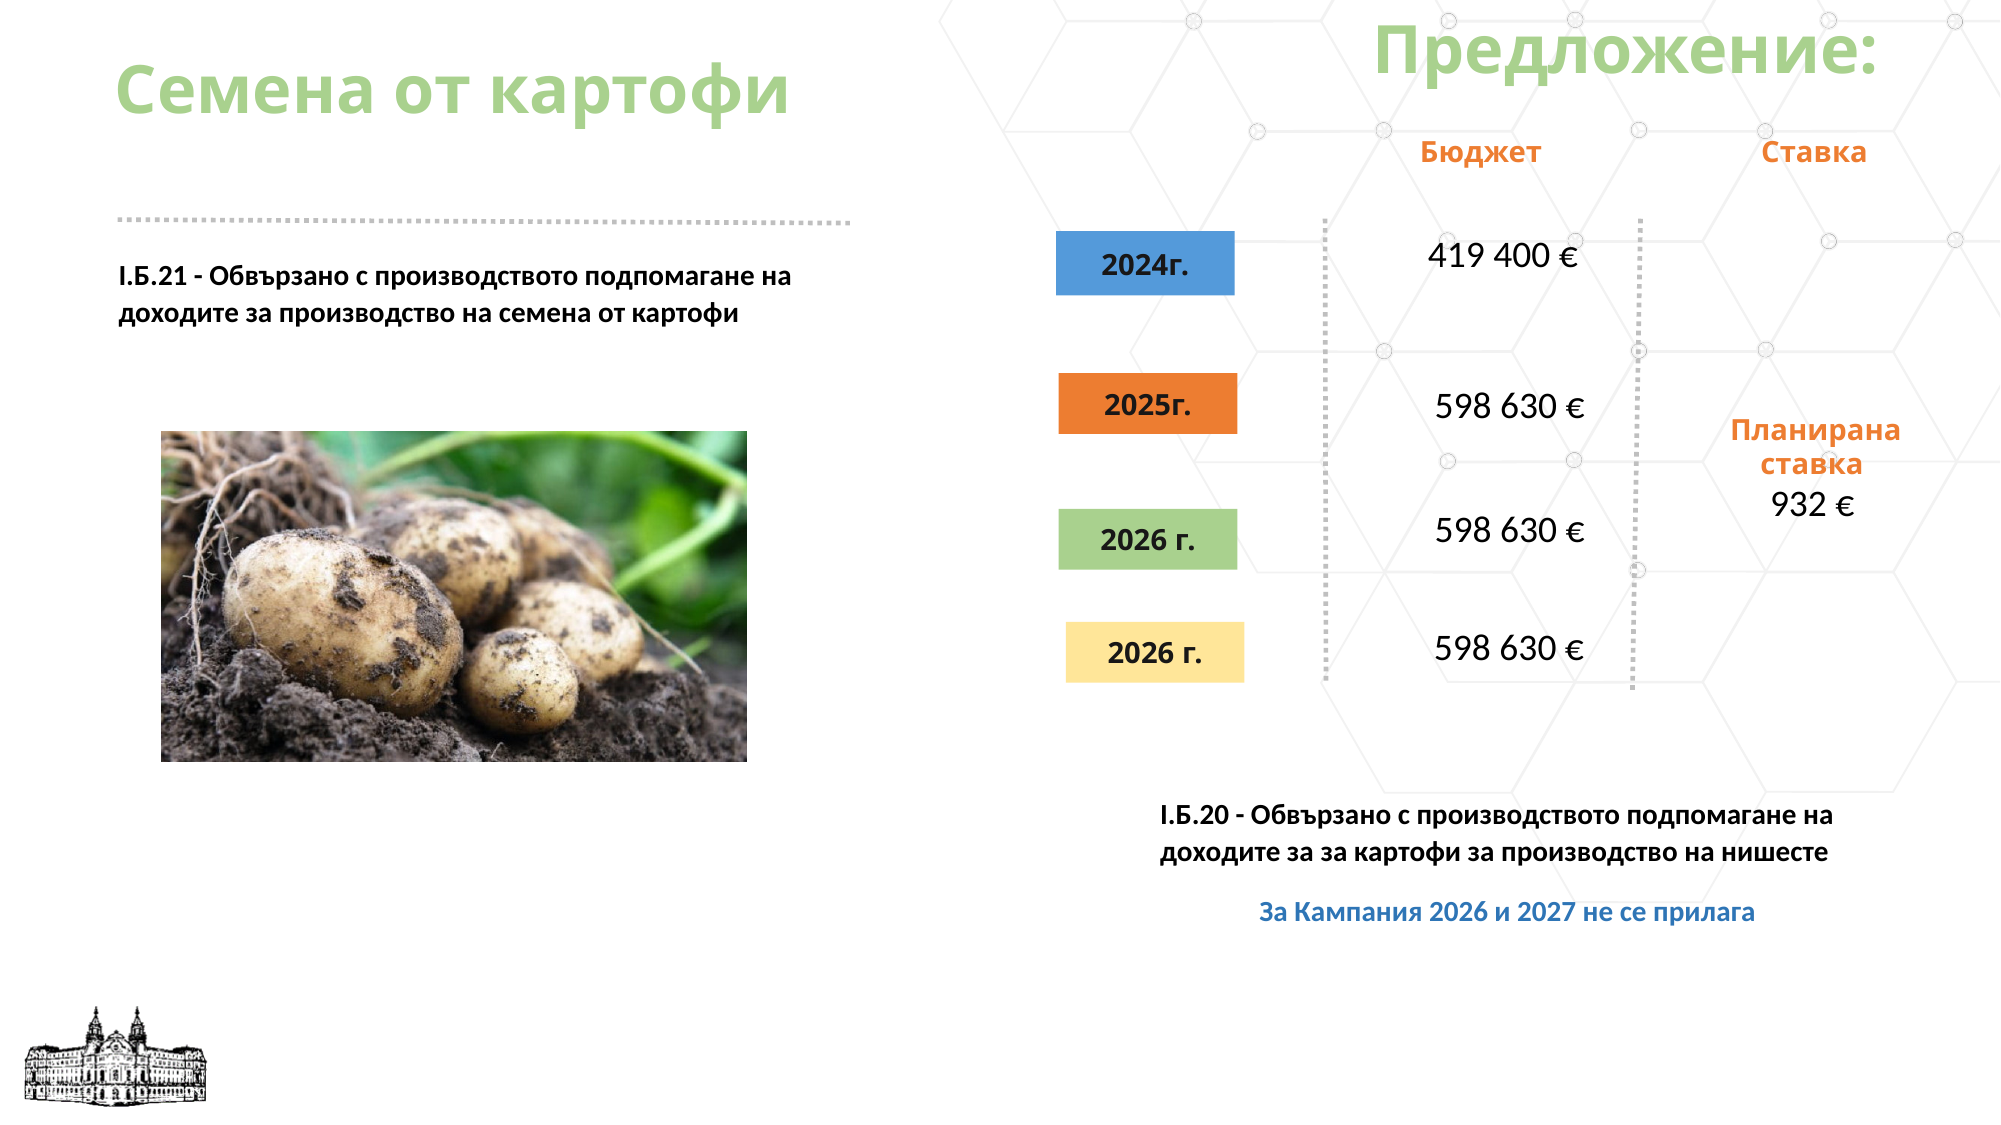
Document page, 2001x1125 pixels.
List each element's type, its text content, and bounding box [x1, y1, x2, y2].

text_box Семена от картофи [99, 48, 1243, 145]
text_box 2026 г. [1058, 508, 1238, 571]
text_box I.Б.20 - Обвързано с производството подпомагане на доходите за за картофи за производство на нишесте [1145, 785, 1850, 875]
text_box 419 400 € [1326, 223, 1593, 283]
text_box Бюджет [1329, 125, 1633, 176]
text_box 2026 г. [1065, 621, 1245, 684]
text_box I.Б.21 - Обвързано с производството подпомагане на доходите за производство на семена от картофи [103, 246, 808, 336]
text_box 598 630 € [1419, 373, 1600, 434]
text_box 598 630 € [1419, 497, 1600, 558]
text_box За Кампания 2026 и 2027 не се прилага [1244, 889, 1802, 955]
text_box [835, 358, 1221, 404]
picture [161, 431, 747, 763]
text_box 2024г. [1055, 230, 1236, 296]
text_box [116, 219, 850, 224]
text_box 2025г. [1058, 372, 1238, 435]
text_box Планирана ставка [1664, 403, 1967, 489]
picture [20, 1003, 214, 1110]
text_box 598 630 € [1419, 615, 1599, 675]
text_box Ставка [1667, 125, 1970, 176]
text_box 932 € [1755, 471, 1870, 532]
text_box Предложение: [1358, 8, 2000, 105]
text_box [1632, 218, 1641, 693]
